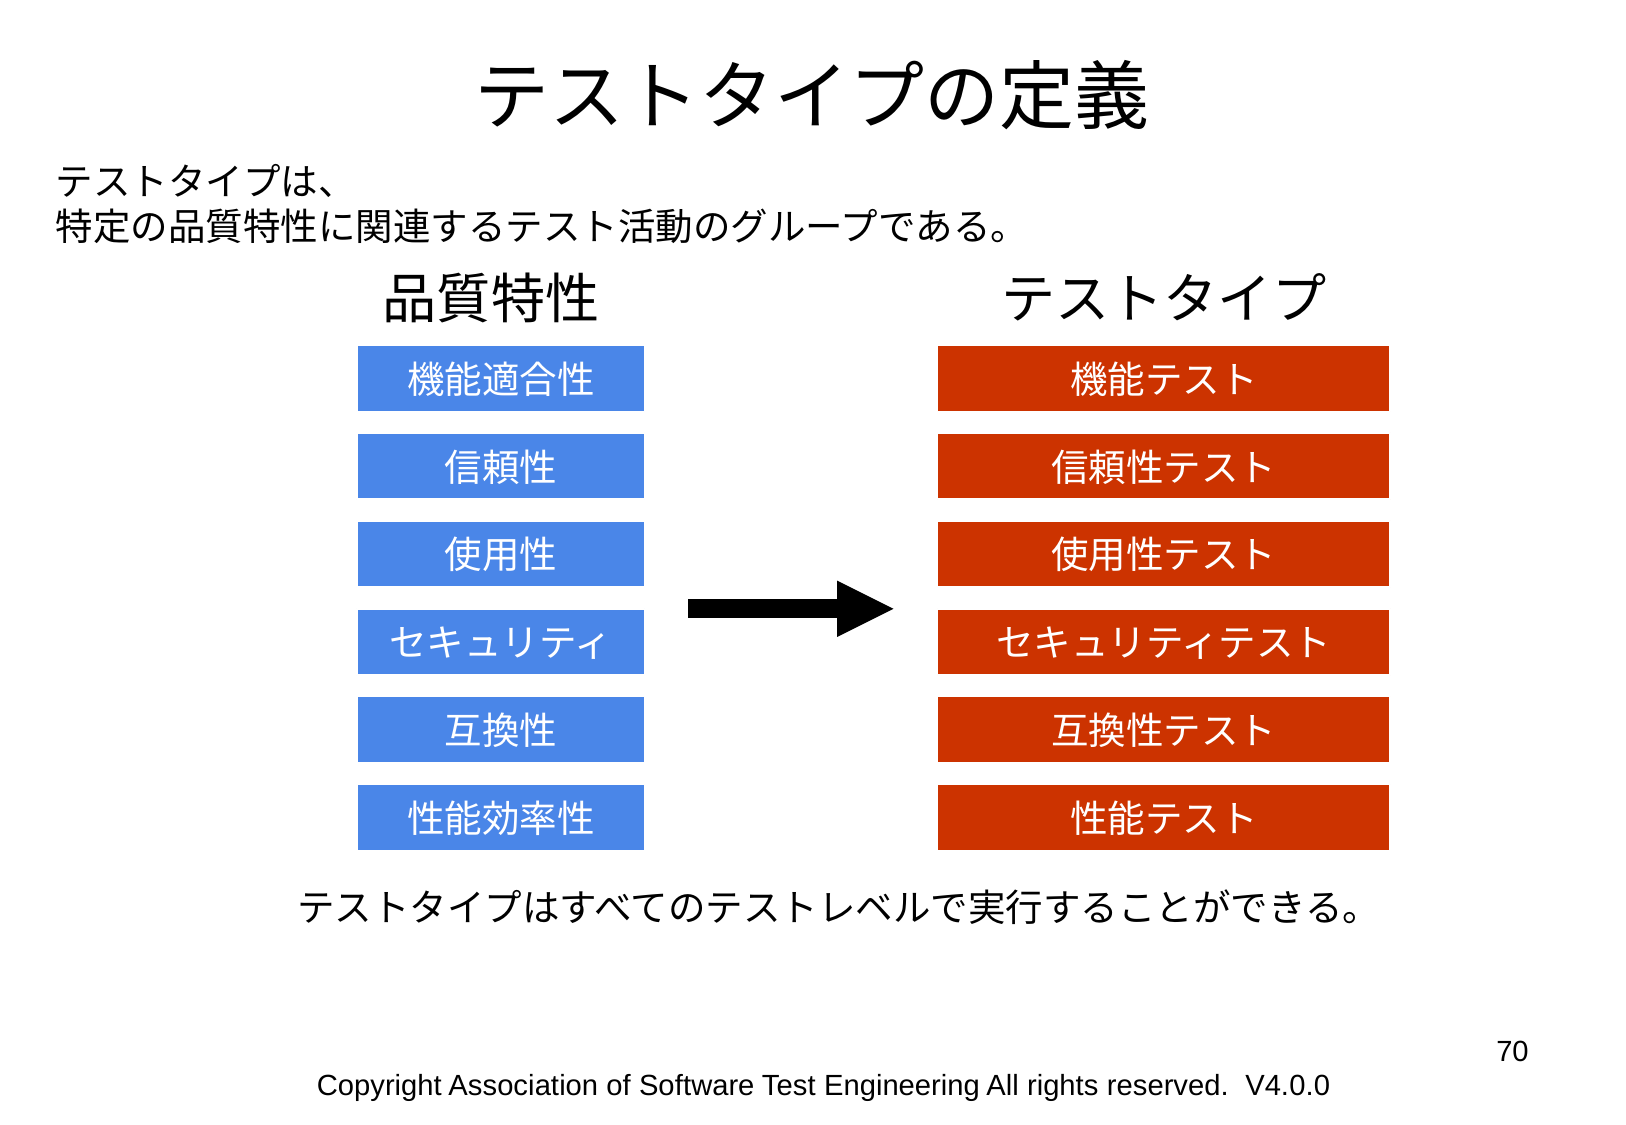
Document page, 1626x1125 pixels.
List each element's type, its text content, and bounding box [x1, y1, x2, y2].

text_box 性能テスト [937, 784, 1391, 851]
text_box 信頼性テスト [937, 432, 1391, 500]
text_box 機能テスト [937, 345, 1391, 412]
slide_number ‹#› [1164, 1024, 1544, 1103]
text_box 信頼性 [356, 432, 645, 500]
text_box 使用性テスト [937, 520, 1391, 588]
text_box 互換性 [356, 696, 645, 763]
text_box テストタイプ [983, 249, 1345, 344]
text_box 品質特性 [310, 249, 672, 344]
text_box テストタイプは、 特定の品質特性に関連するテスト活動のグループである。 [40, 143, 1585, 264]
text_box 使用性 [356, 520, 645, 588]
text_box 機能適合性 [356, 345, 645, 412]
text_box 互換性テスト [937, 696, 1391, 763]
text_box テストタイプはすべてのテストレベルで実行することができる。 [282, 869, 1432, 945]
text_box セキュリティ [356, 608, 645, 676]
text_box セキュリティテスト [937, 608, 1391, 676]
title テストタイプの定義 [81, 0, 1544, 143]
text_box 性能効率性 [356, 784, 645, 851]
footer Copyright Association of Software Test Engineering All rights reserved. V4.0.0 [233, 1058, 1415, 1103]
